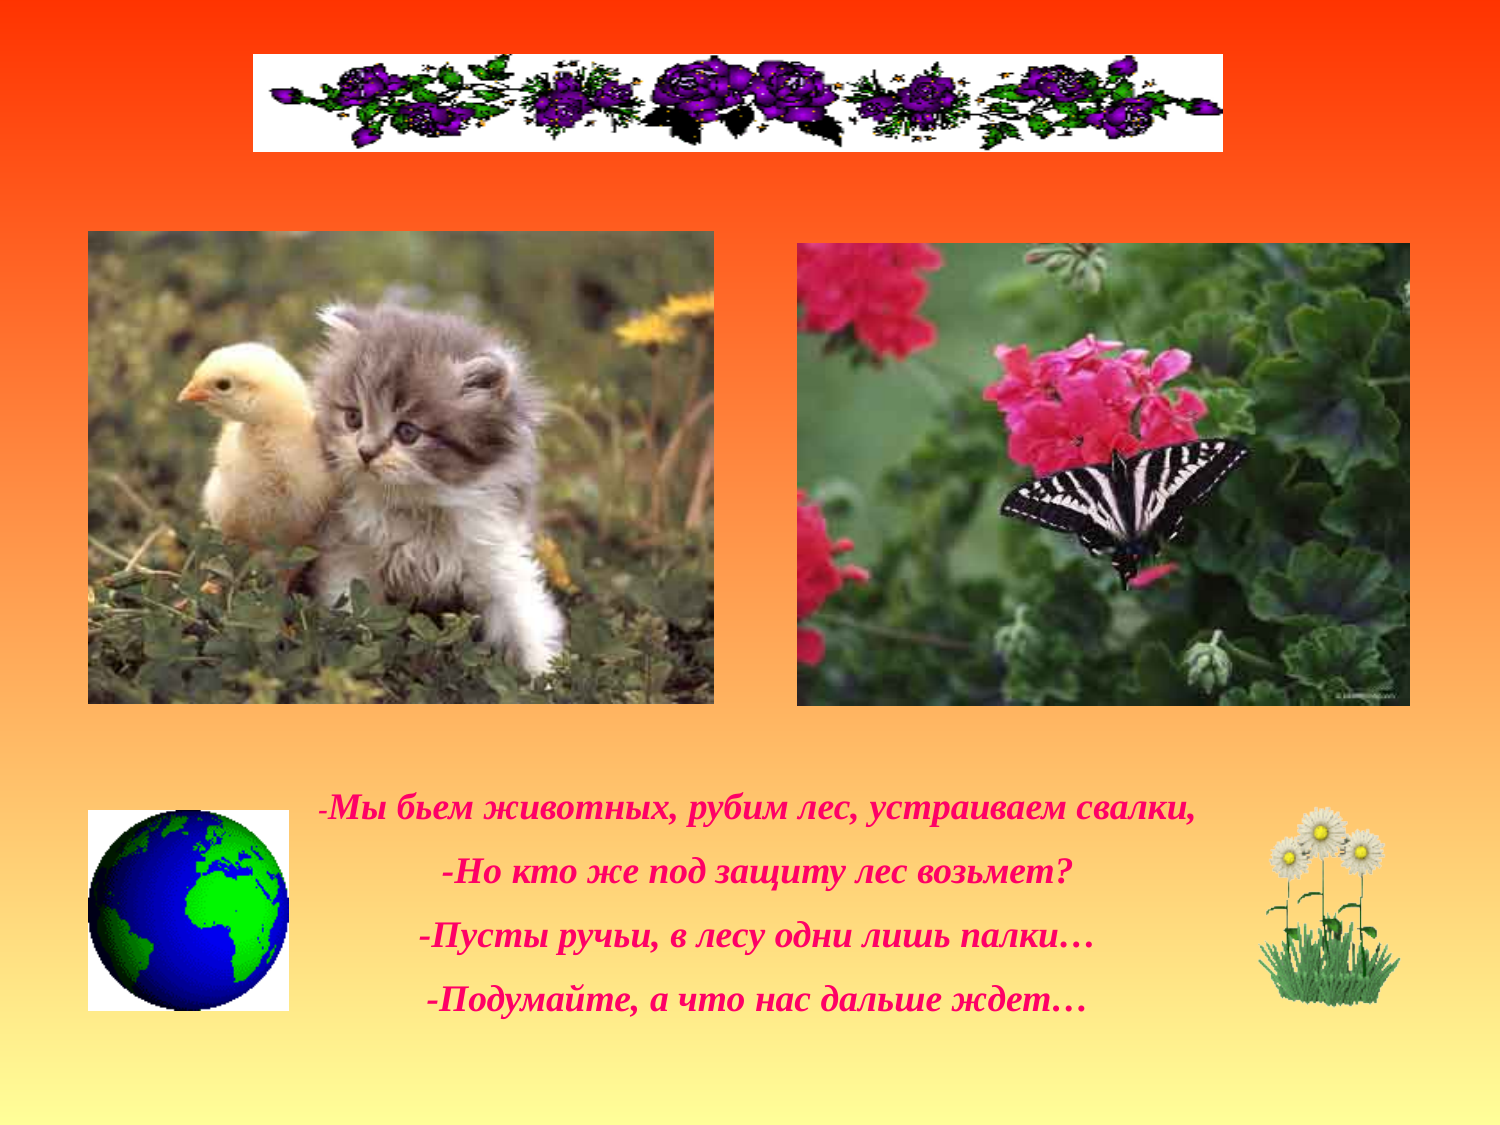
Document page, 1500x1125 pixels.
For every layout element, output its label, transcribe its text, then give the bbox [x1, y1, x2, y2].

picture [1245, 798, 1408, 1014]
picture [796, 243, 1410, 706]
picture [88, 810, 289, 1011]
text_box -Мы бьем животных, рубим лес, устраиваем свалки, -Но кто же под защиту лес возьмет? -Пусты ручьи, в лесу одни лишь палки… -Подумайте, а что нас дальше ждет… [76, 774, 1440, 1026]
picture [88, 231, 714, 704]
picture [253, 54, 1223, 152]
